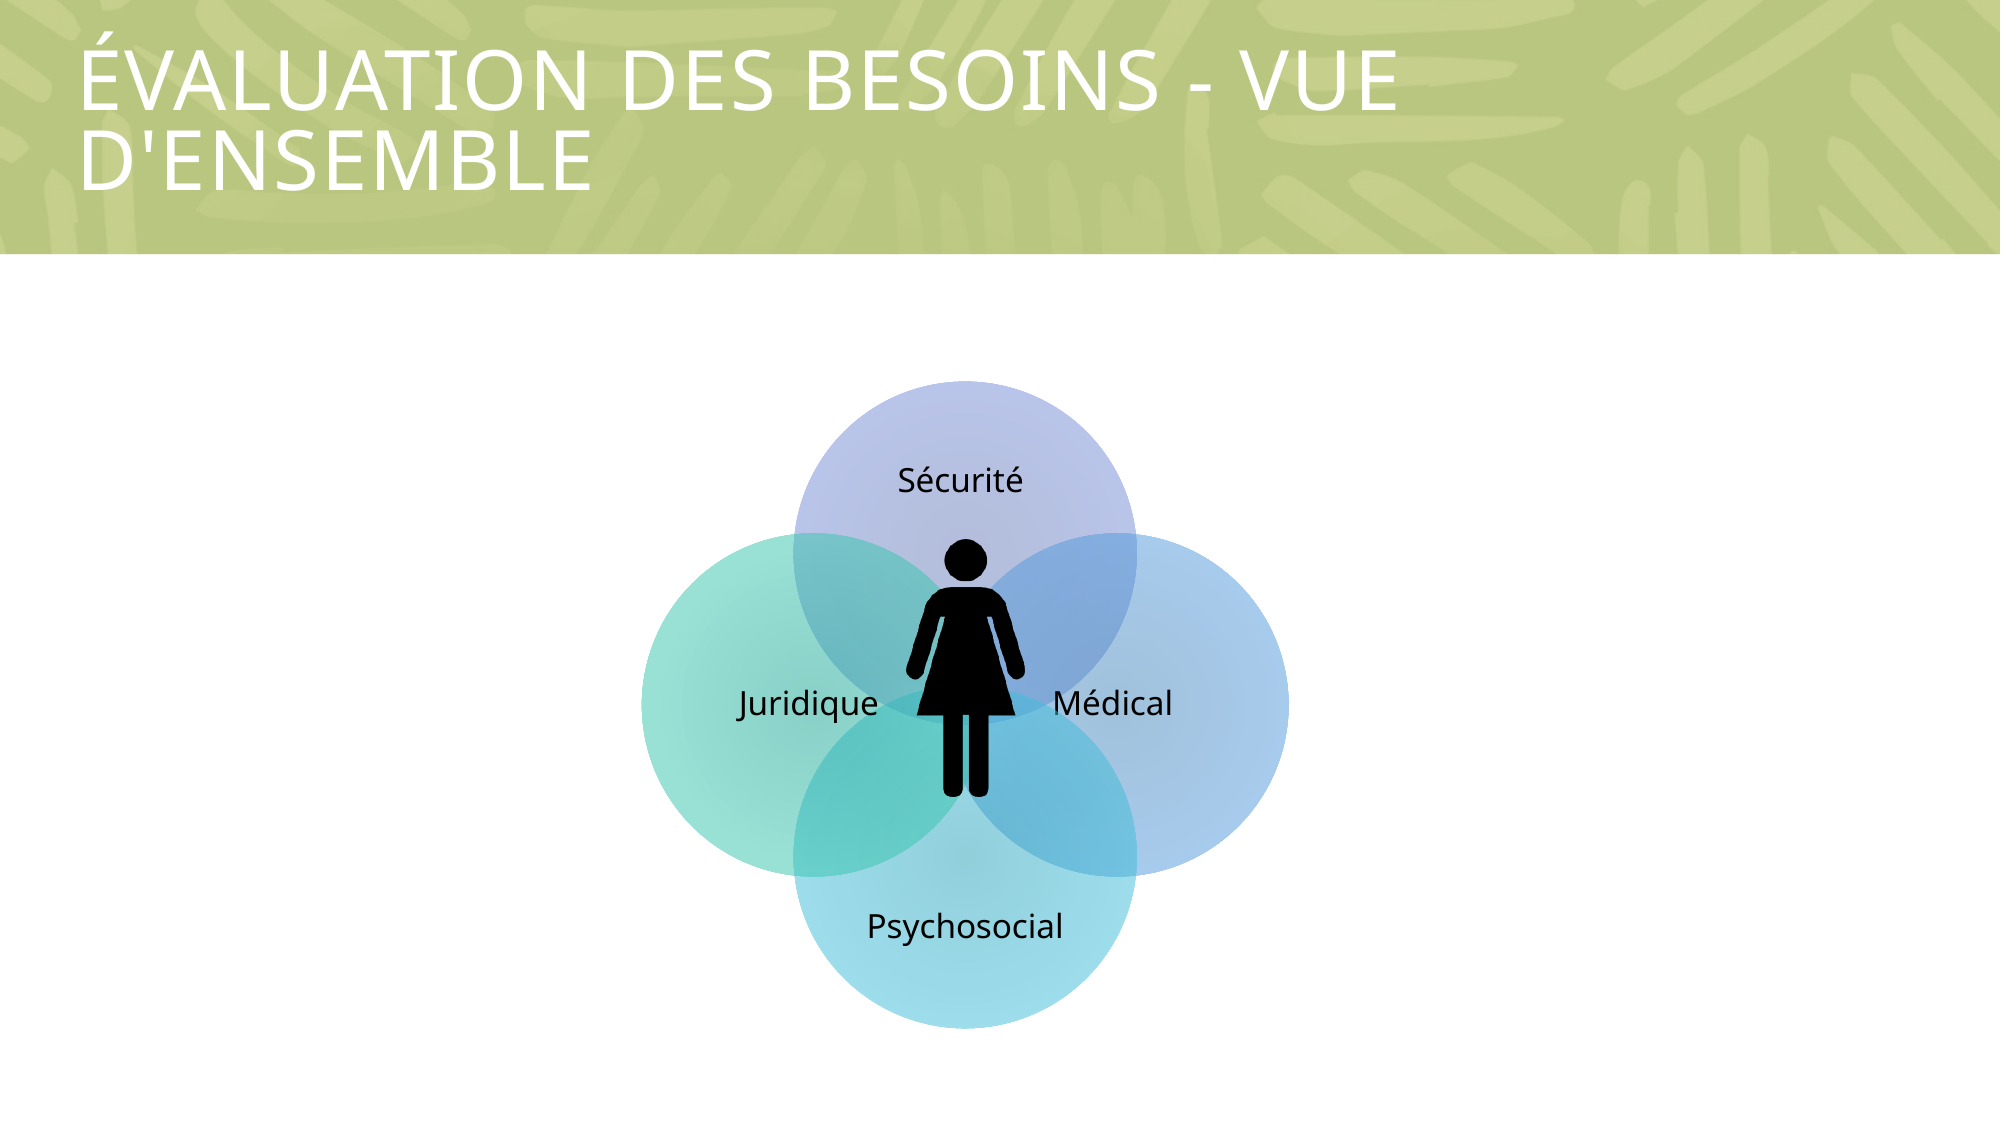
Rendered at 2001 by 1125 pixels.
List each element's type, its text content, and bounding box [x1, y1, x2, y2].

title Évaluation des besoins - Vue d'ensemble [61, 33, 1938, 220]
picture [0, 0, 2000, 1125]
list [167, 374, 1763, 1036]
